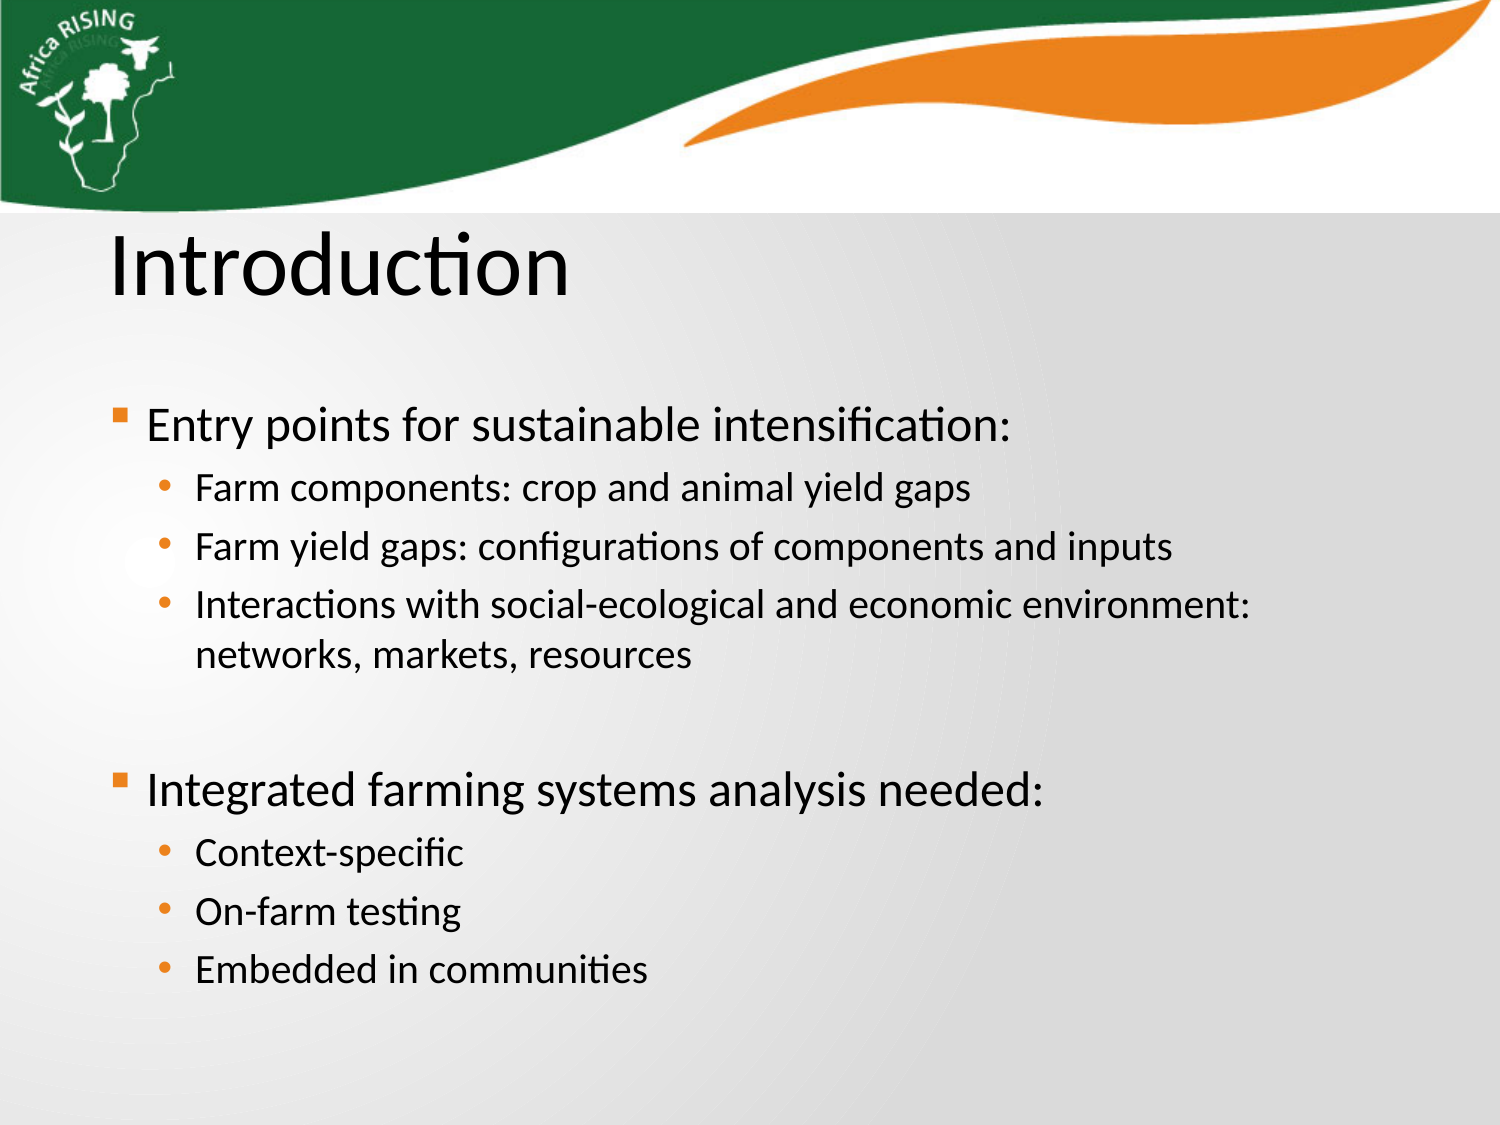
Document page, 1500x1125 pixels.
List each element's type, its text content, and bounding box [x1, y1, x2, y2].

list Entry points for sustainable intensification: Farm components: crop and animal yield gaps Farm yield gaps: configurations of components and inputs Interactions with social-ecological and economic environment: networks, markets, resources Integrated farming systems analysis needed: Context-specific On-farm testing Embedded in communities [75, 384, 1350, 1125]
picture [0, 0, 1500, 213]
list Introduction [75, 196, 1412, 384]
